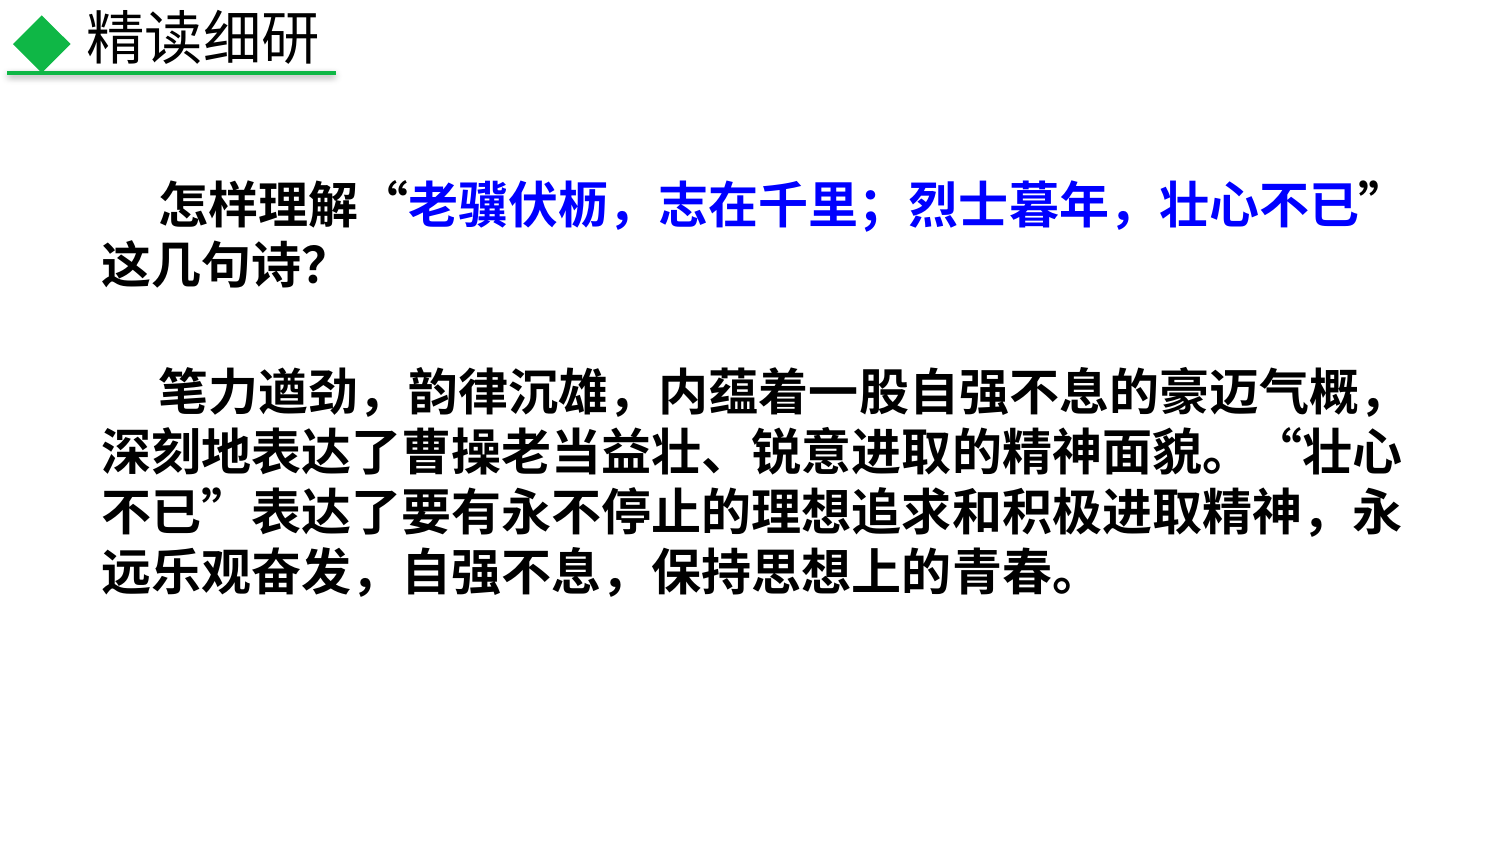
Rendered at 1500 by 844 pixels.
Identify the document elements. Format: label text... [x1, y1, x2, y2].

text_box 怎样理解“老骥伏枥，志在千里；烈士暮年，壮心不已” 这几句诗？ [86, 166, 1446, 302]
text_box 笔力遒劲，韵律沉雄，内蕴着一股自强不息的豪迈气概，深刻地表达了曹操老当益壮、锐意进取的精神面貌。“壮心不已”表达了要有永不停止的理想追求和积极进取精神，永远乐观奋发，自强不息，保持思想上的青春。 [86, 353, 1446, 608]
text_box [6, 0, 337, 80]
